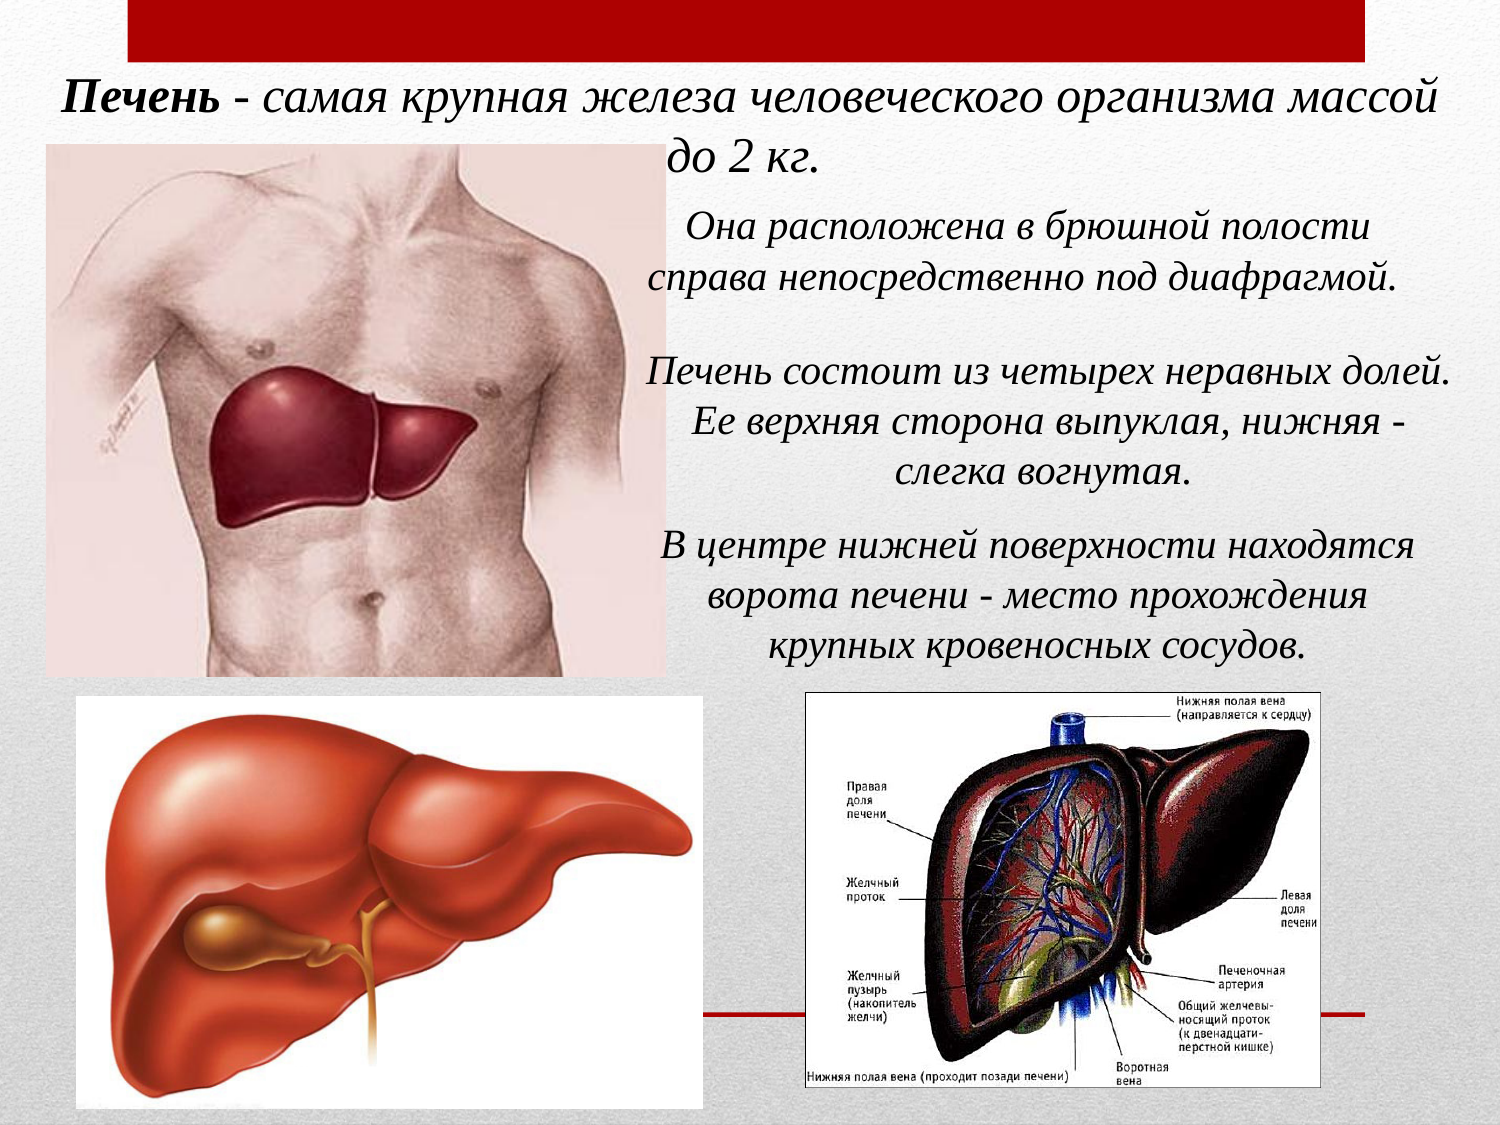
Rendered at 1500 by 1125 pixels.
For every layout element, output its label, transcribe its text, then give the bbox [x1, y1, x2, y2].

text_box В центре нижней поверхности находятся ворота печени - место прохождения крупных кровеносных сосудов. [671, 509, 1457, 675]
text_box Печень состоит из четырех неравных долей. Ее верхняя сторона выпуклая, нижняя - слегка вогнутая. [671, 335, 1483, 501]
picture [44, 143, 667, 678]
text_box Печень - самая крупная железа человеческого организма массой до 2 кг. [41, 55, 1459, 191]
text_box Она расположена в брюшной полости справа непосредственно под диафрагмой. [671, 190, 1436, 306]
picture [75, 696, 704, 1110]
picture [804, 691, 1322, 1089]
